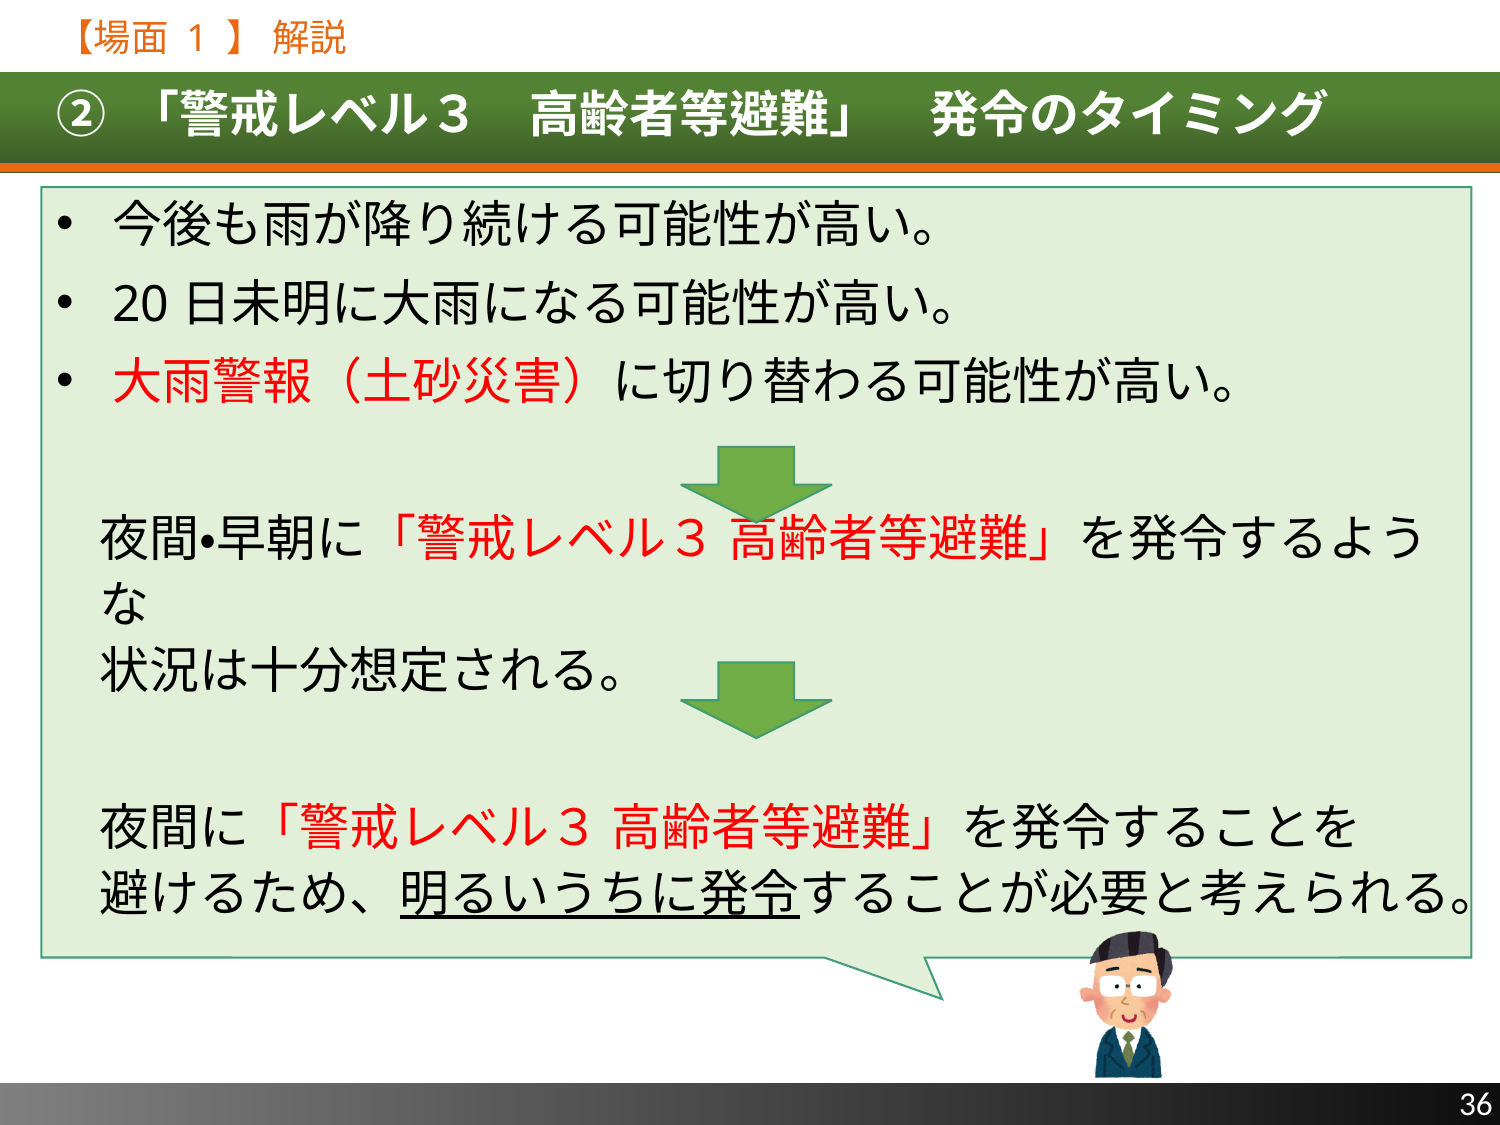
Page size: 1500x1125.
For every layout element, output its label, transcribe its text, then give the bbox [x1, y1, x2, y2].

picture [1066, 928, 1185, 1084]
text_box 【場面 1 】 解説 [41, 11, 1336, 57]
text_box 今後も雨が降り続ける可能性が高い。 20日未明に大雨になる可能性が高い。 大雨警報（土砂災害）に切り替わる可能性が高い。 夜間・早朝に「警戒レベル３ 高齢者等避難」を発令するような 状況は十分想定される。 夜間に「警戒レベル３ 高齢者等避難」を発令することを 避けるため、明るいうちに発令することが必要と考えられる。 [40, 186, 1473, 1001]
text_box [680, 661, 833, 740]
title ② 「警戒レベル３ 高齢者等避難」 発令のタイミング [41, 59, 1500, 173]
slide_number 36 [1170, 1072, 1500, 1125]
text_box [680, 445, 833, 524]
